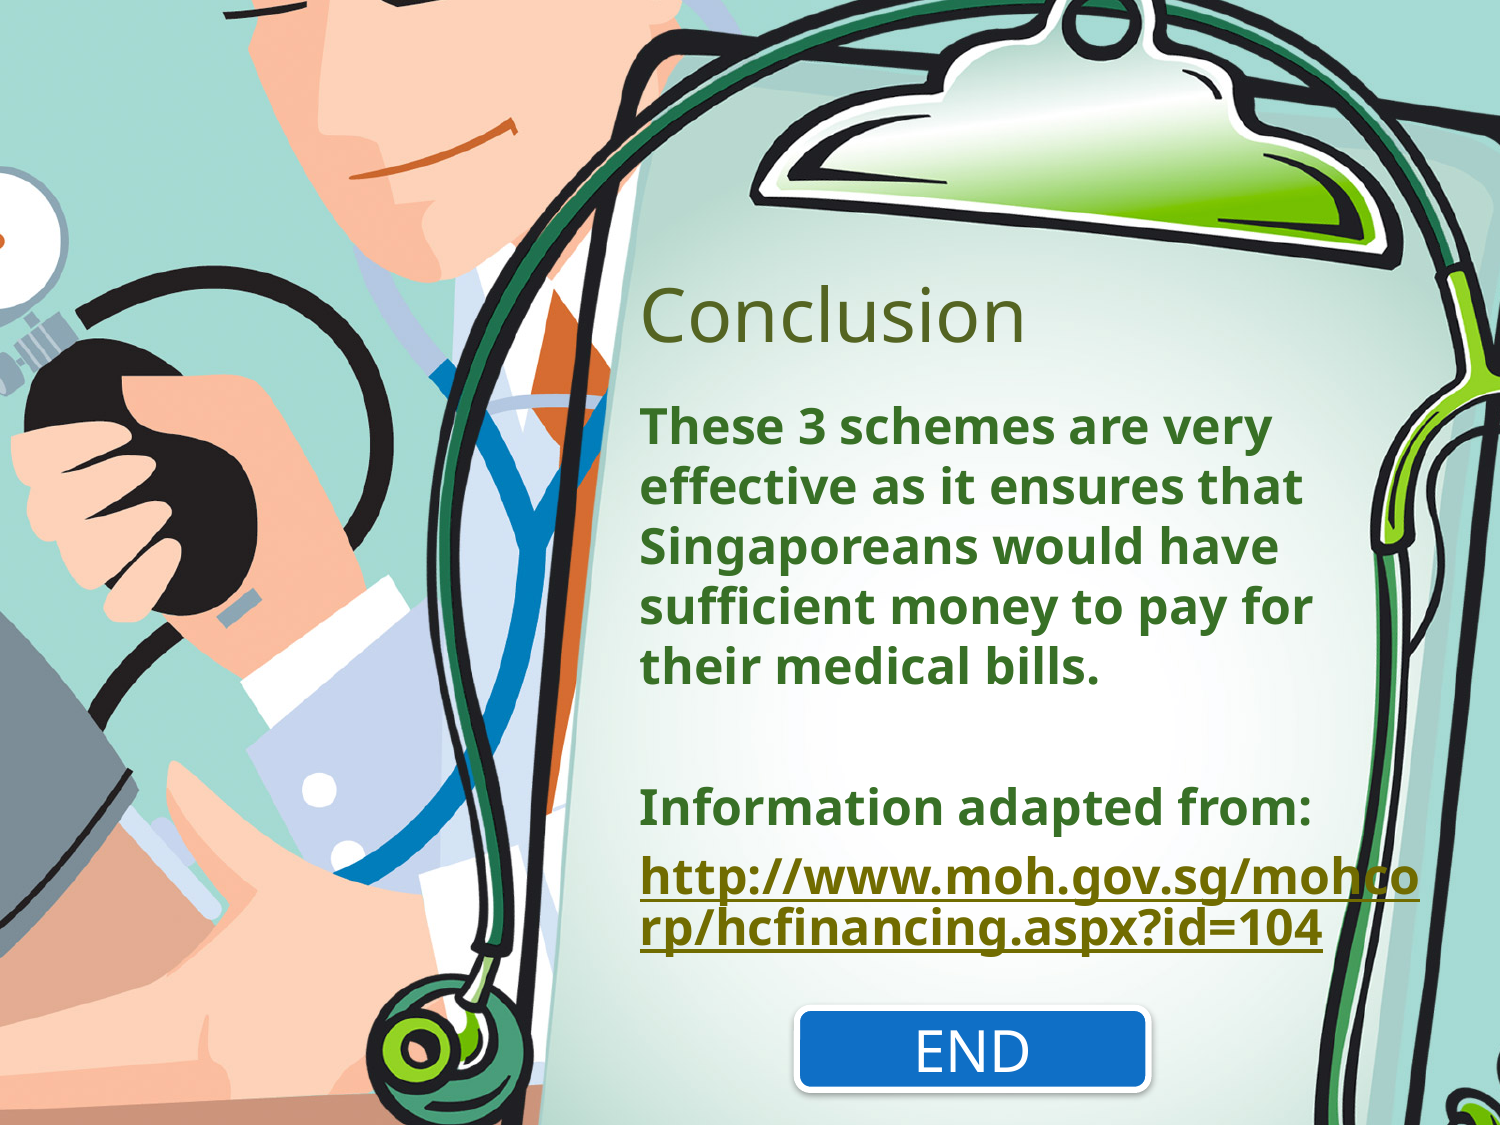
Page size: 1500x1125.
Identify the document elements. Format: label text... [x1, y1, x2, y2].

list These 3 schemes are very effective as it ensures that Singaporeans would have sufficient money to pay for their medical bills. Information adapted from: http://www.moh.gov.sg/mohcorp/hcfinancing.aspx?id=104 [624, 387, 1438, 1038]
picture [0, 0, 1500, 1125]
text_box END [793, 1004, 1152, 1093]
title Conclusion [624, 274, 1500, 351]
